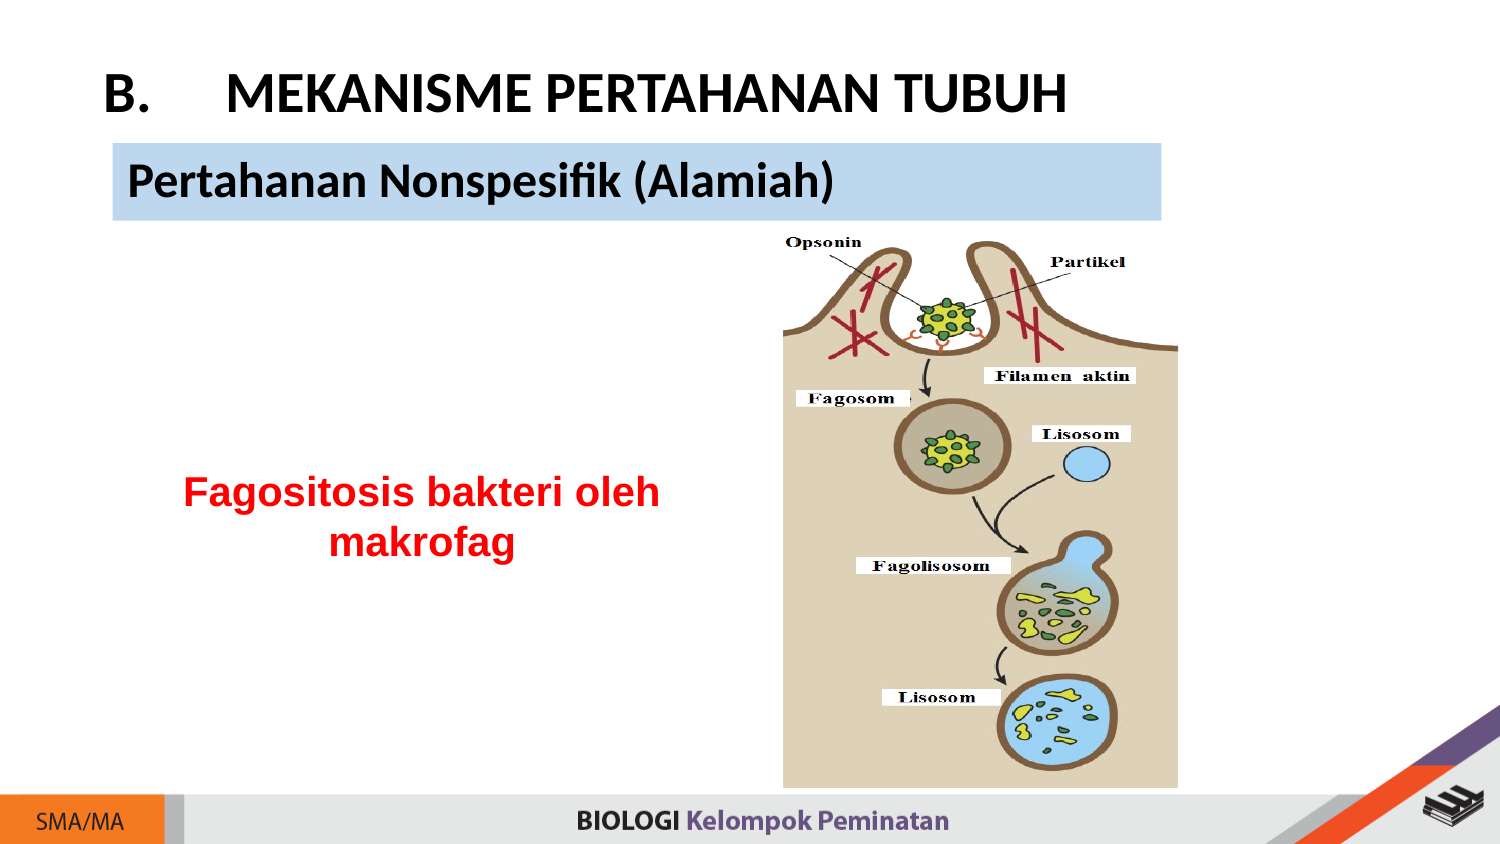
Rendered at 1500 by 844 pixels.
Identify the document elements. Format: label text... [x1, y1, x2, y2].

picture [0, 220, 1500, 844]
text_box Fagositosis bakteri oleh makrofag [88, 399, 712, 550]
text_box Pertahanan Nonspesifik (Alamiah) [112, 143, 1162, 221]
text_box MEKANISME PERTAHANAN TUBUH [88, 21, 1325, 166]
